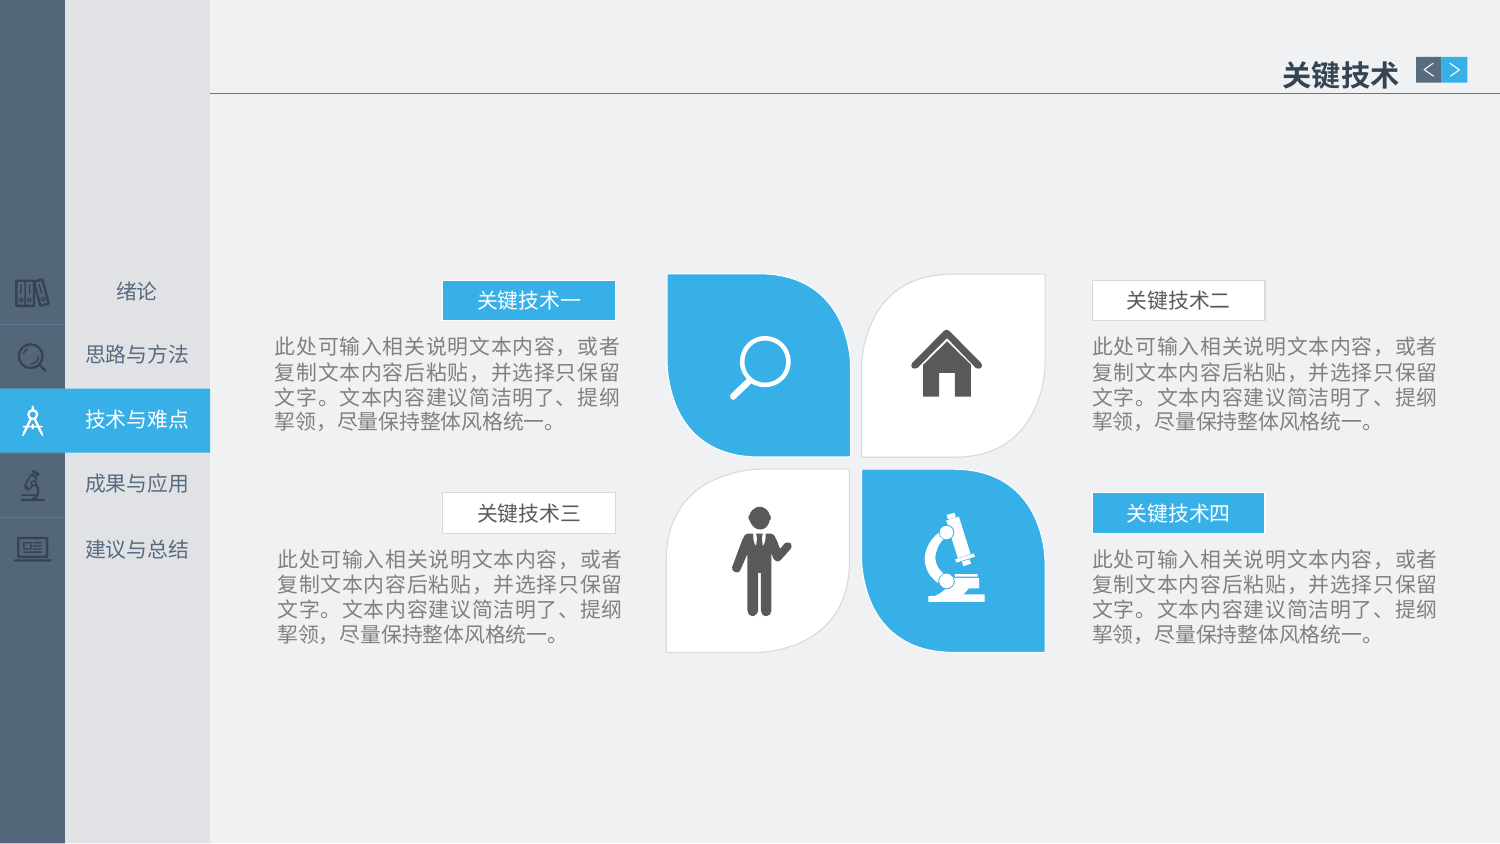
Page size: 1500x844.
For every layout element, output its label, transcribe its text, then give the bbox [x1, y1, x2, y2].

text_box 此处可输入相关说明文本内容，或者复制文本内容后粘贴，并选择只保留文字。文本内容建议简洁明了、提纲挈领，尽量保持整体风格统一。 [274, 334, 620, 435]
text_box 此处可输入相关说明文本内容，或者复制文本内容后粘贴，并选择只保留文字。文本内容建议简洁明了、提纲挈领，尽量保持整体风格统一。 [1092, 546, 1438, 647]
text_box [13, 536, 52, 562]
text_box 此处可输入相关说明文本内容，或者复制文本内容后粘贴，并选择只保留文字。文本内容建议简洁明了、提纲挈领，尽量保持整体风格统一。 [1092, 334, 1438, 435]
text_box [666, 646, 673, 653]
text_box [15, 278, 50, 308]
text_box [730, 506, 793, 617]
text_box [22, 405, 44, 437]
text_box 技术与难点 [70, 399, 204, 439]
text_box 思路与方法 [70, 334, 204, 374]
text_box [0, 386, 212, 455]
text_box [910, 329, 983, 397]
text_box [20, 470, 46, 502]
text_box 建议与总结 [70, 529, 204, 569]
text_box 关键技术一 [441, 278, 617, 323]
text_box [924, 512, 985, 603]
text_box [1415, 56, 1440, 83]
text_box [678, 647, 1046, 653]
text_box 关键技术四 [1090, 491, 1267, 535]
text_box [1034, 273, 1046, 642]
text_box 关键技术二 [1090, 278, 1267, 323]
text_box 绪论 [101, 271, 173, 311]
text_box [17, 343, 47, 372]
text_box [1441, 56, 1468, 83]
text_box 关键技术三 [441, 491, 617, 535]
text_box 关键技术 [962, 40, 1400, 93]
text_box 此处可输入相关说明文本内容，或者复制文本内容后粘贴，并选择只保留文字。文本内容建议简洁明了、提纲挈领，尽量保持整体风格统一。 [277, 546, 623, 647]
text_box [666, 273, 1034, 641]
text_box 成果与应用 [70, 463, 204, 503]
